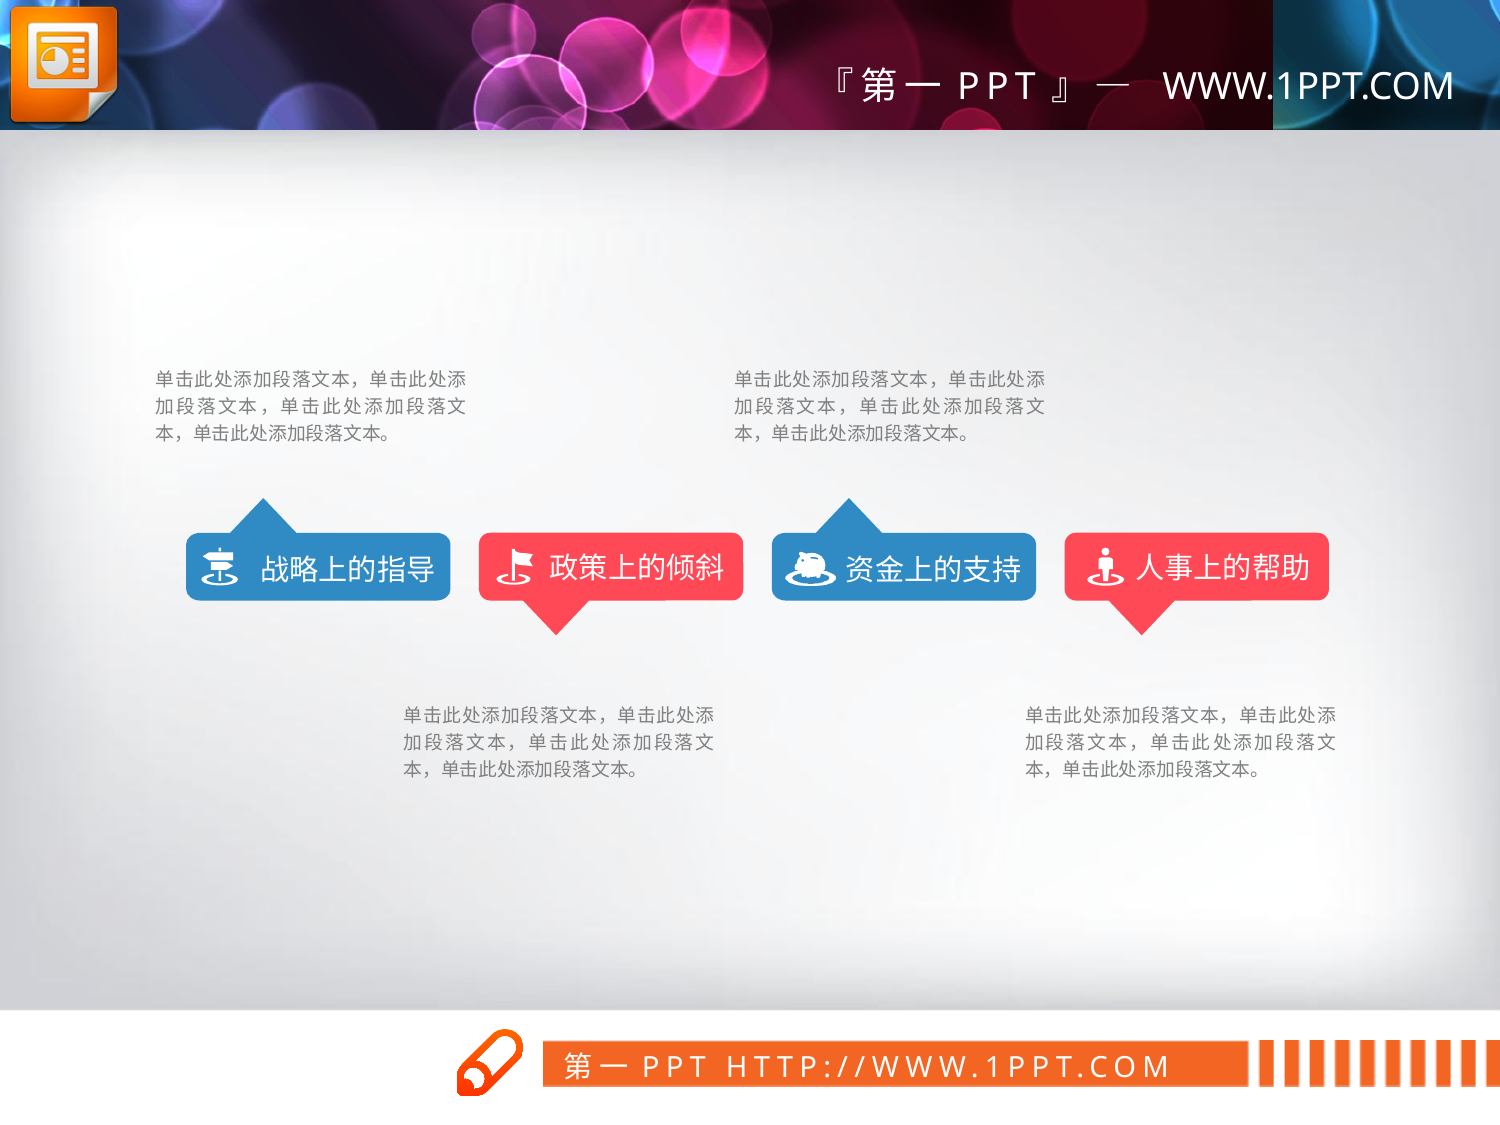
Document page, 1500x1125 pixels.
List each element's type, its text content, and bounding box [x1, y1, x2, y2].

text_box 单击此处添加段落文本，单击此处添加段落文本，单击此处添加段落文本，单击此处添加段落文本。 [1017, 646, 1344, 835]
picture [543, 1040, 1500, 1087]
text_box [771, 497, 1037, 601]
text_box 单击此处添加段落文本，单击此处添加段落文本，单击此处添加段落文本，单击此处添加段落文本。 [395, 646, 723, 835]
text_box 单击此处添加段落文本，单击此处添加段落文本，单击此处添加段落文本，单击此处添加段落文本。 [726, 315, 1053, 493]
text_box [185, 497, 451, 601]
text_box 单击此处添加段落文本，单击此处添加段落文本，单击此处添加段落文本，单击此处添加段落文本。 [147, 315, 475, 493]
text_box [1064, 532, 1330, 601]
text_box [478, 532, 744, 601]
picture [0, 0, 1500, 1012]
